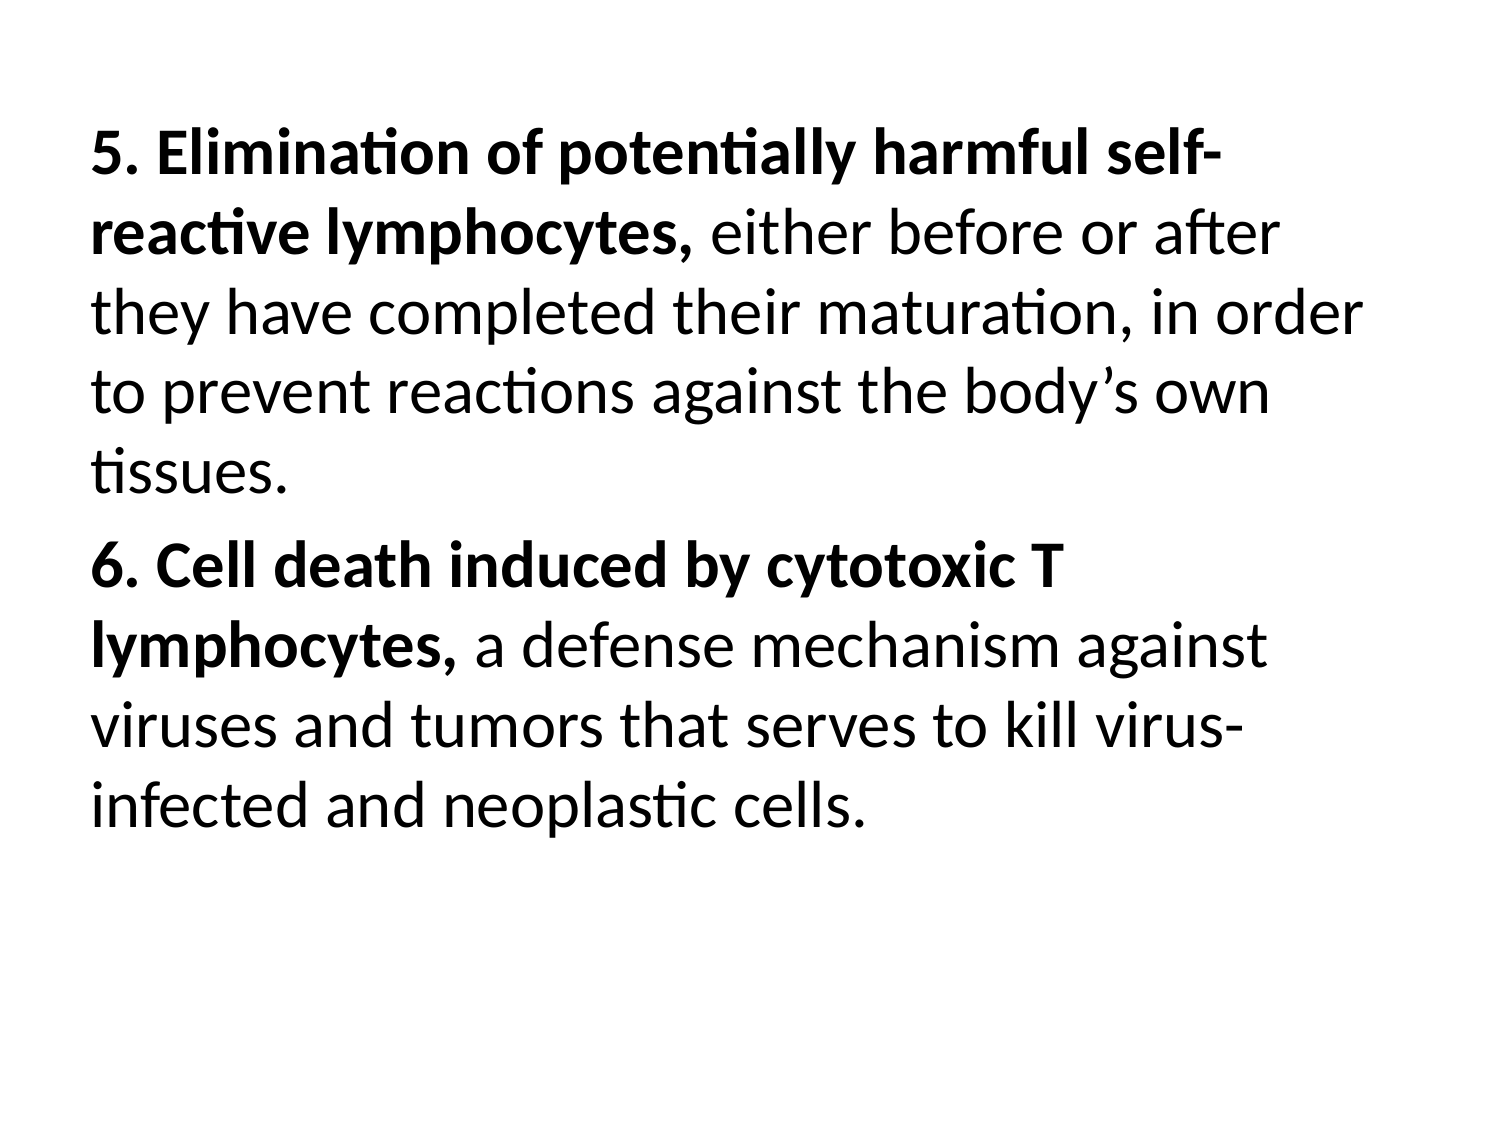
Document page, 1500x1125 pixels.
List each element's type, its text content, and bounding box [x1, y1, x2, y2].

list 5. Elimination of potentially harmful self-reactive lymphocytes, either before or after they have completed their maturation, in order to prevent reactions against the body’s own tissues. 6. Cell death induced by cytotoxic T lymphocytes, a defense mechanism against viruses and tumors that serves to kill virus-infected and neoplastic cells. [75, 99, 1425, 1005]
